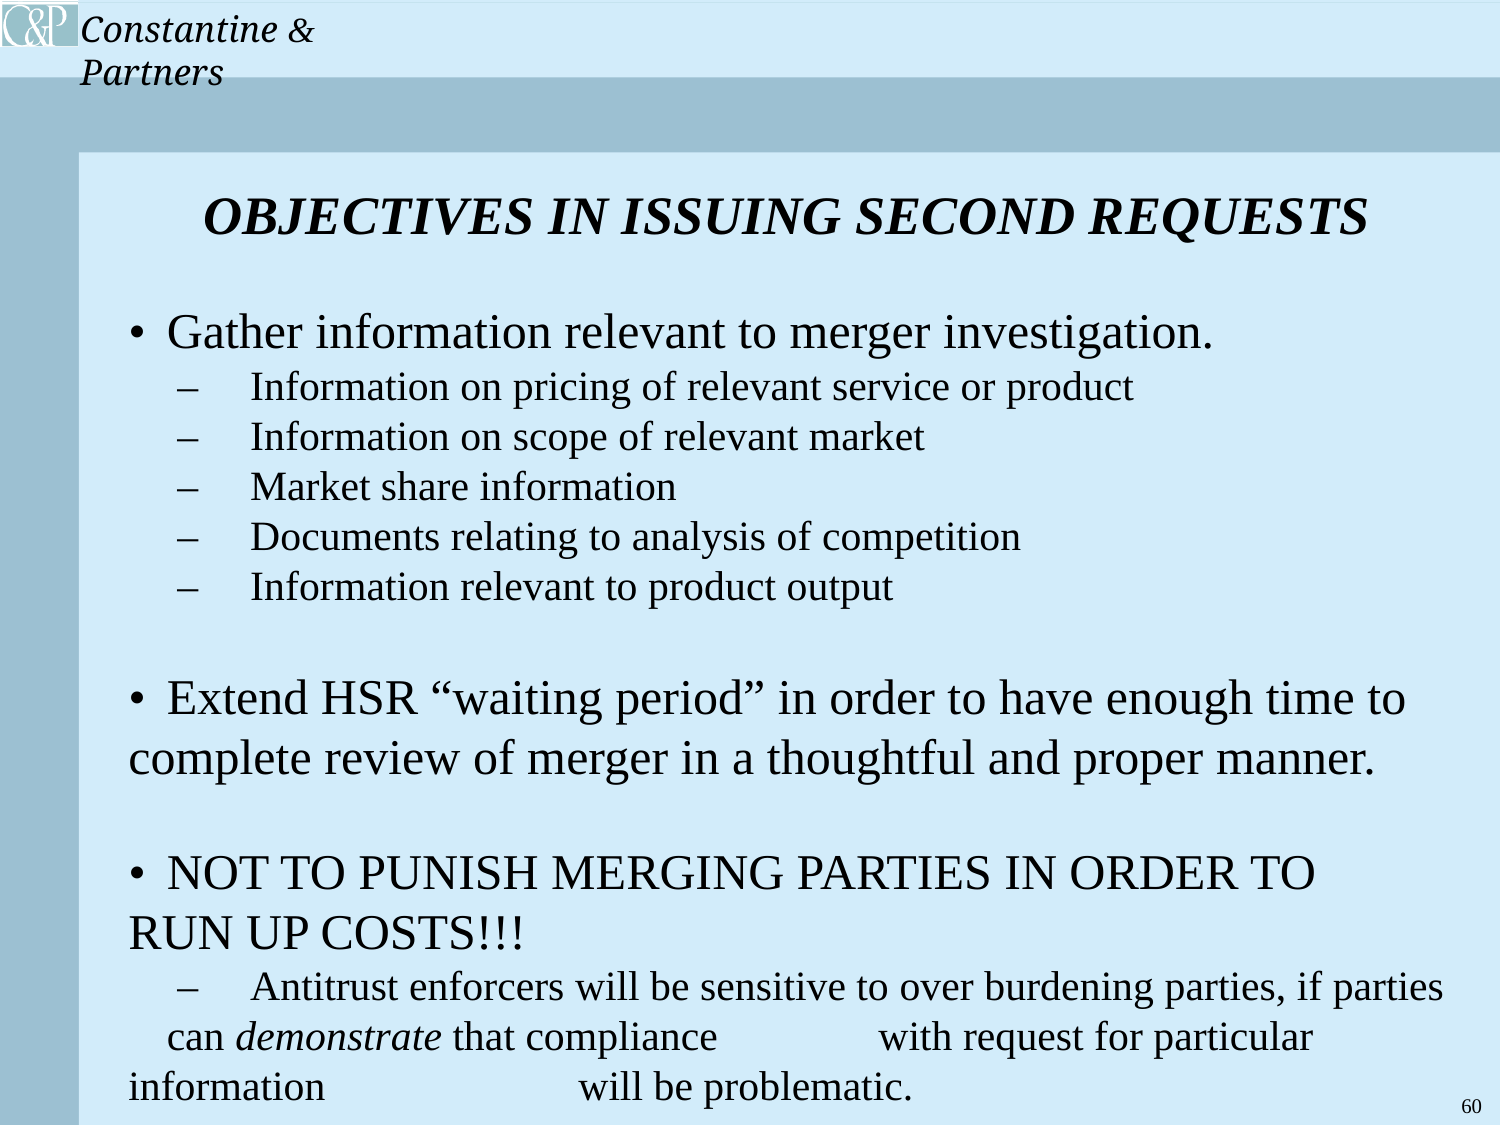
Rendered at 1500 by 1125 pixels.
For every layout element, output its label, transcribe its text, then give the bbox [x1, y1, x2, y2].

text_box OBJECTIVES IN ISSUING SECOND REQUESTS [74, 114, 1500, 249]
text_box • Gather information relevant to merger investigation. – Information on pricing of relevant service or product – Information on scope of relevant market – Market share information – Documents relating to analysis of competition – Information relevant to product output • Extend HSR “waiting period” in order to have enough time to complete review of merger in a thoughtful and proper manner. • NOT TO PUNISH MERGING PARTIES IN ORDER TO RUN UP COSTS!!! – Antitrust enforcers will be sensitive to over burdening parties, if parties can demonstrate that compliance with request for particular information will be problematic. [74, 291, 1500, 1117]
